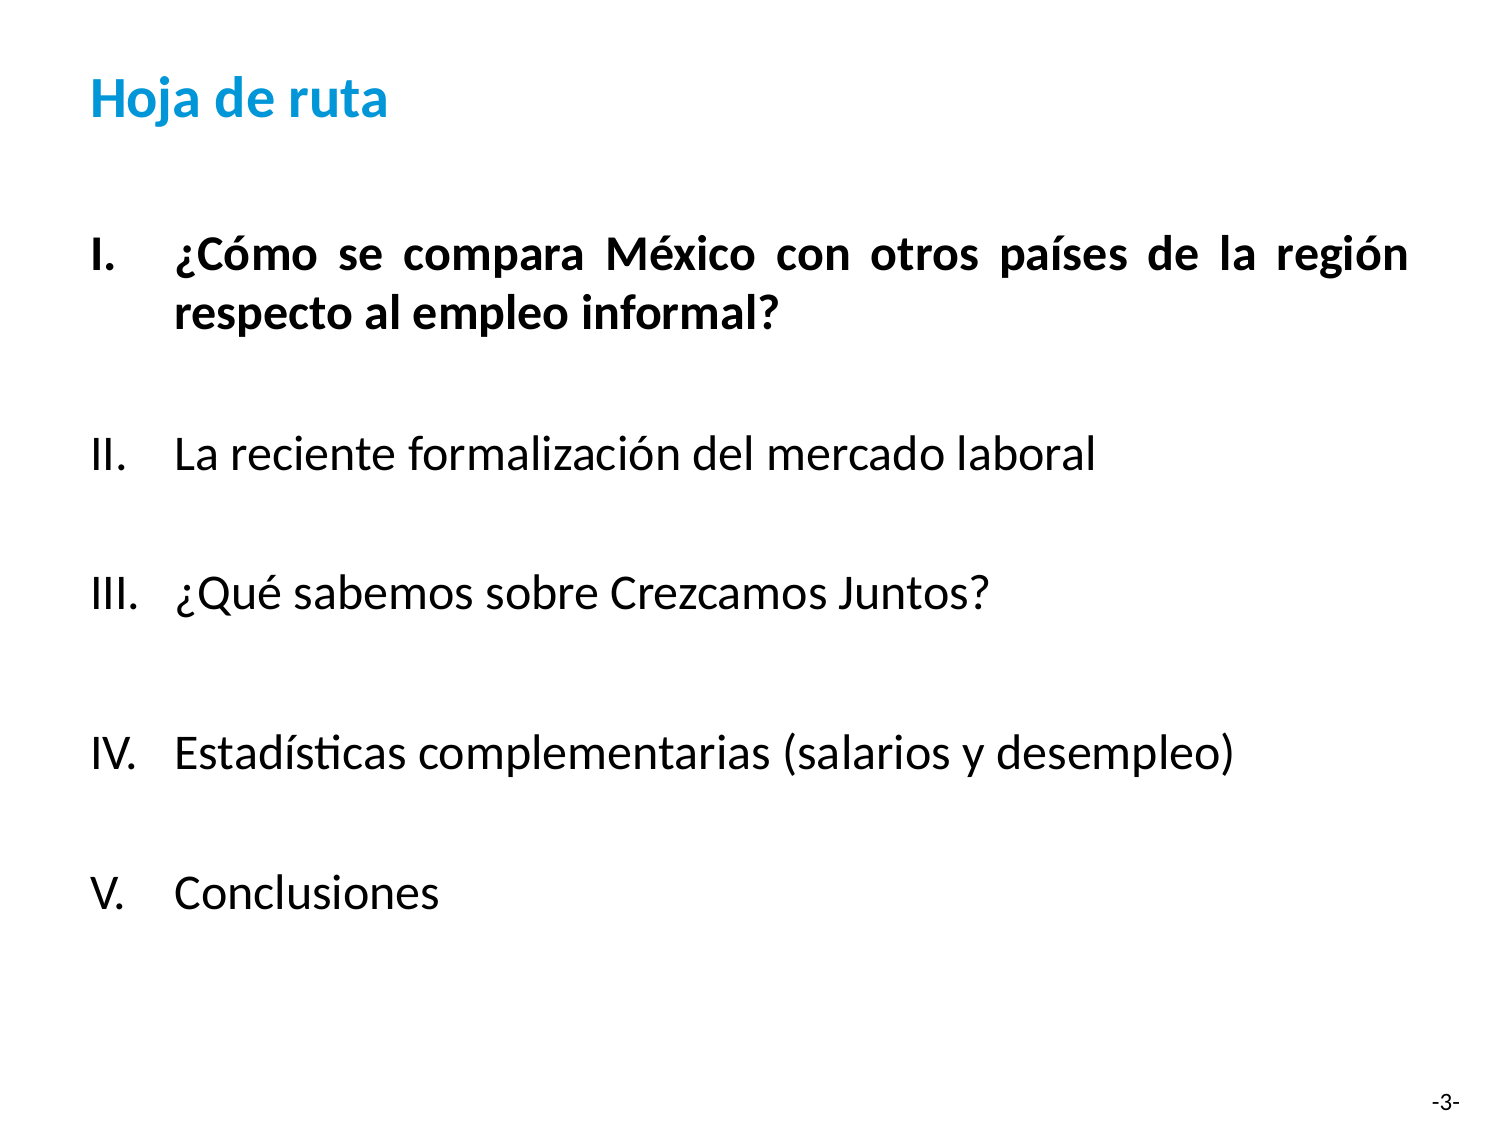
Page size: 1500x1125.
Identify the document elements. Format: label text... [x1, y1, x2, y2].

title Hoja de ruta [75, 0, 1425, 188]
slide_number -3- [1125, 1077, 1475, 1125]
list ¿Cómo se compara México con otros países de la región respecto al empleo informal? La reciente formalización del mercado laboral ¿Qué sabemos sobre Crezcamos Juntos? Estadísticas complementarias (salarios y desempleo) Conclusiones [75, 212, 1425, 993]
